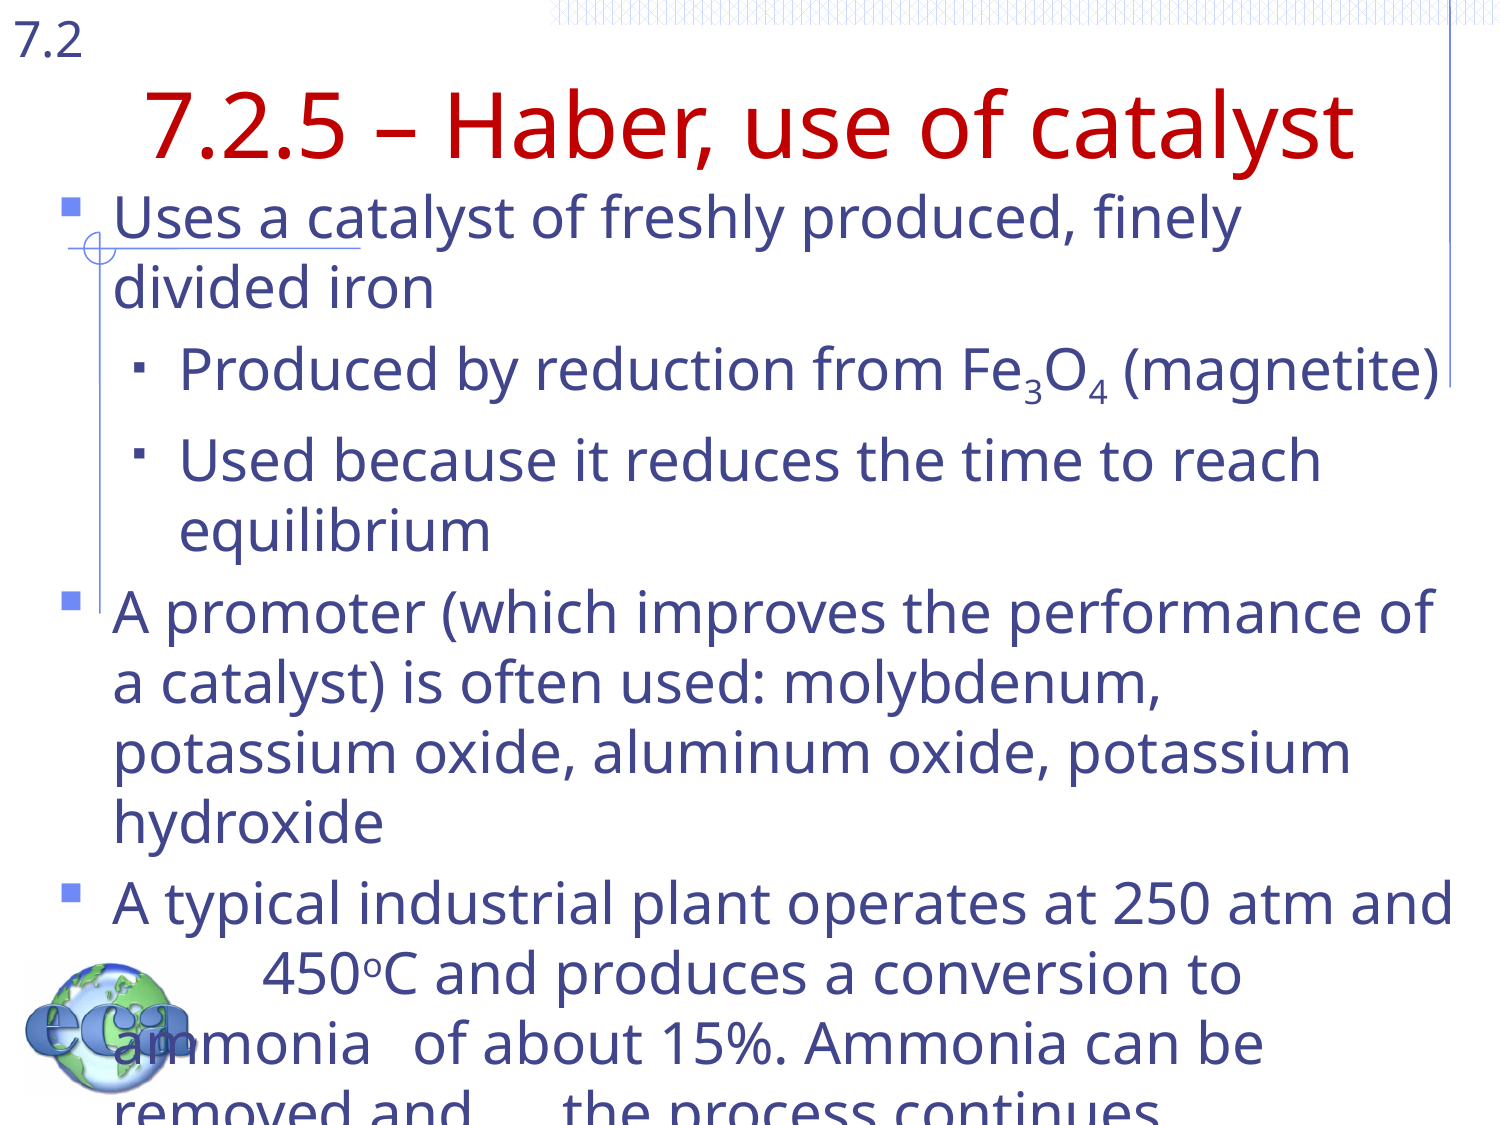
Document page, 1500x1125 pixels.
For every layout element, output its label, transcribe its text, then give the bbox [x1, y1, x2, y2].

picture [23, 960, 200, 1096]
list Uses a catalyst of freshly produced, finely divided iron Produced by reduction from Fe3O4 (magnetite) Used because it reduces the time to reach equilibrium A promoter (which improves the performance of a catalyst) is often used: molybdenum, potassium oxide, aluminum oxide, potassium hydroxide A typical industrial plant operates at 250 atm and 450oC and produces a conversion to ammonia of about 15%. Ammonia can be removed and the process continues. [41, 172, 1471, 894]
title 7.2.5 – Haber, use of catalyst [17, 49, 1483, 185]
